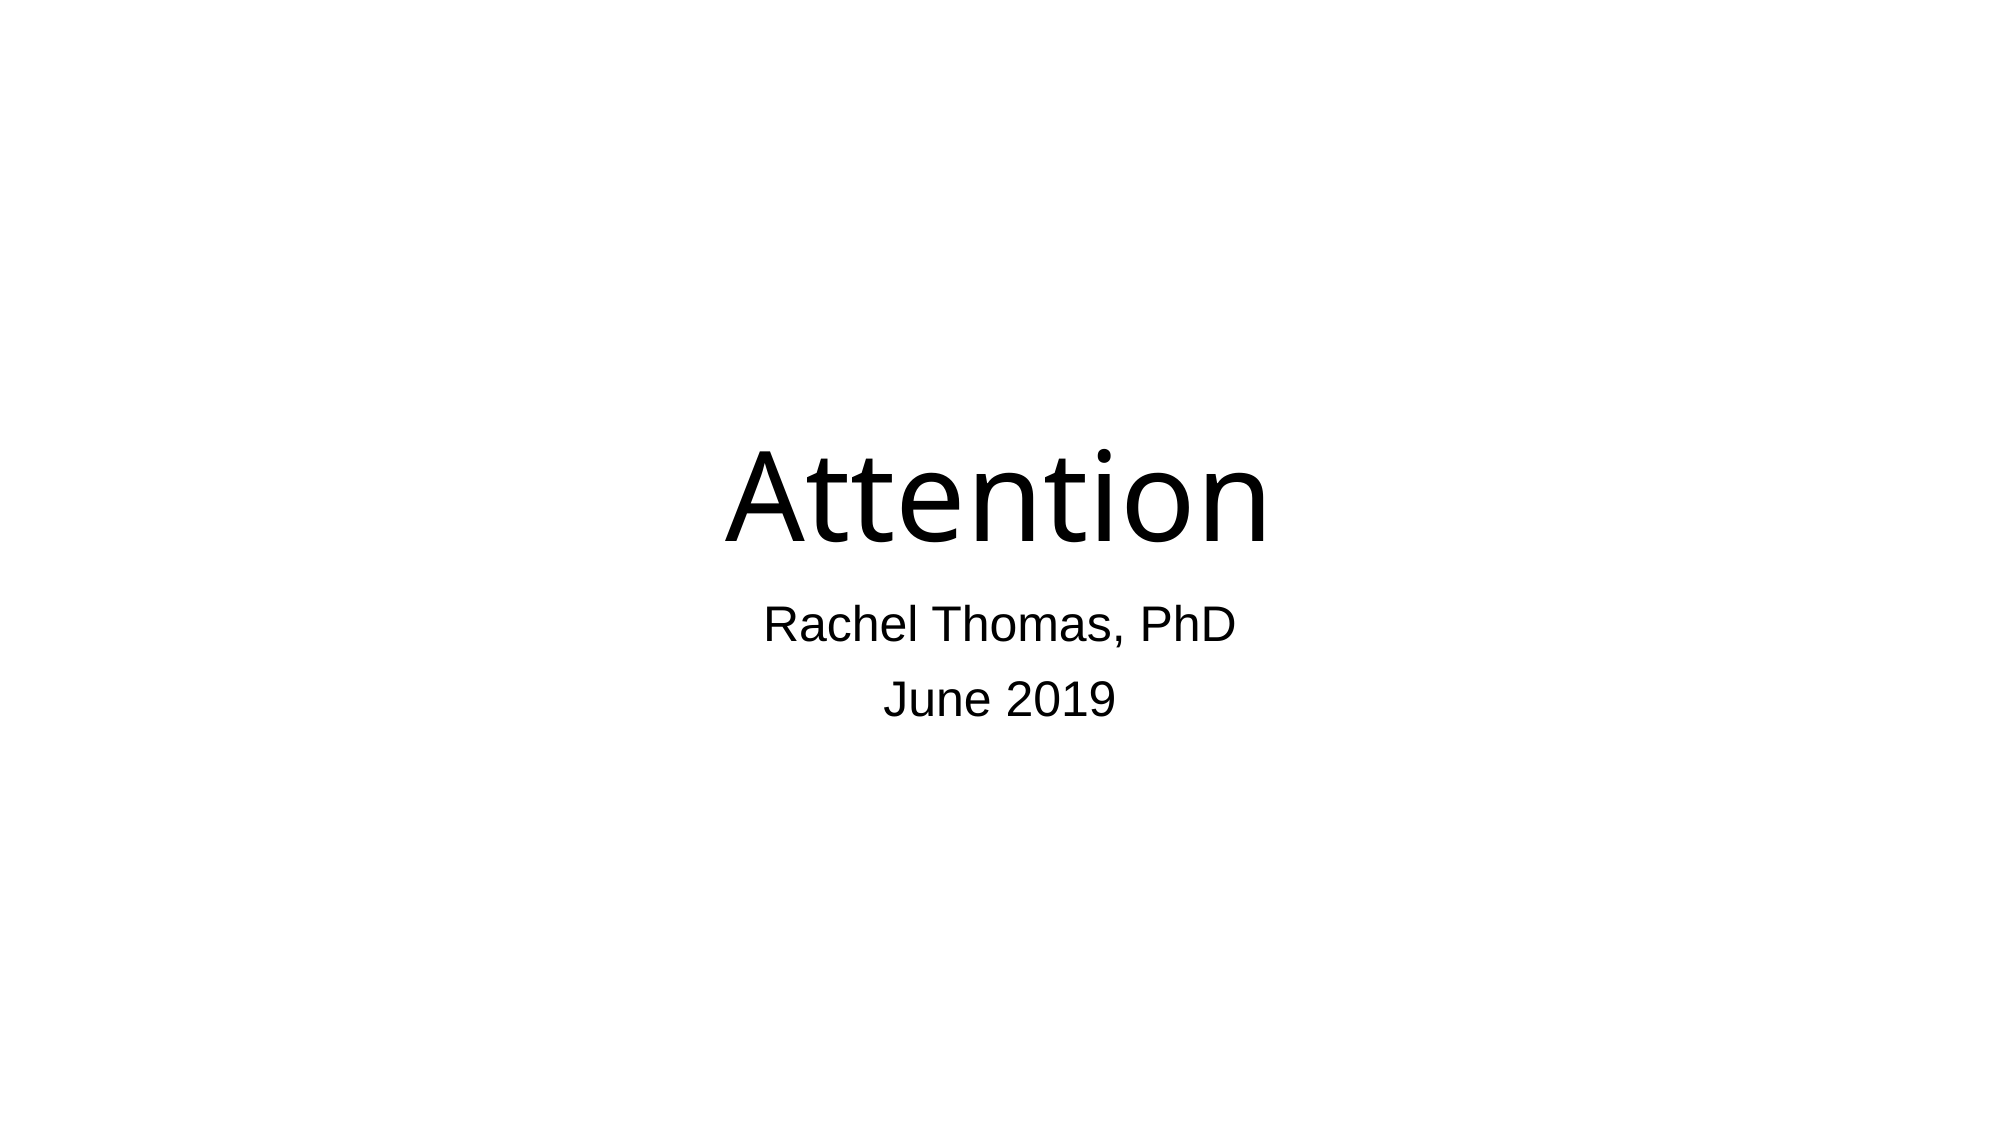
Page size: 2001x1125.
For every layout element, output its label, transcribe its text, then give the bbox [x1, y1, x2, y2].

subtitle Rachel Thomas, PhD June 2019 [249, 590, 1750, 863]
title Attention [249, 184, 1750, 576]
